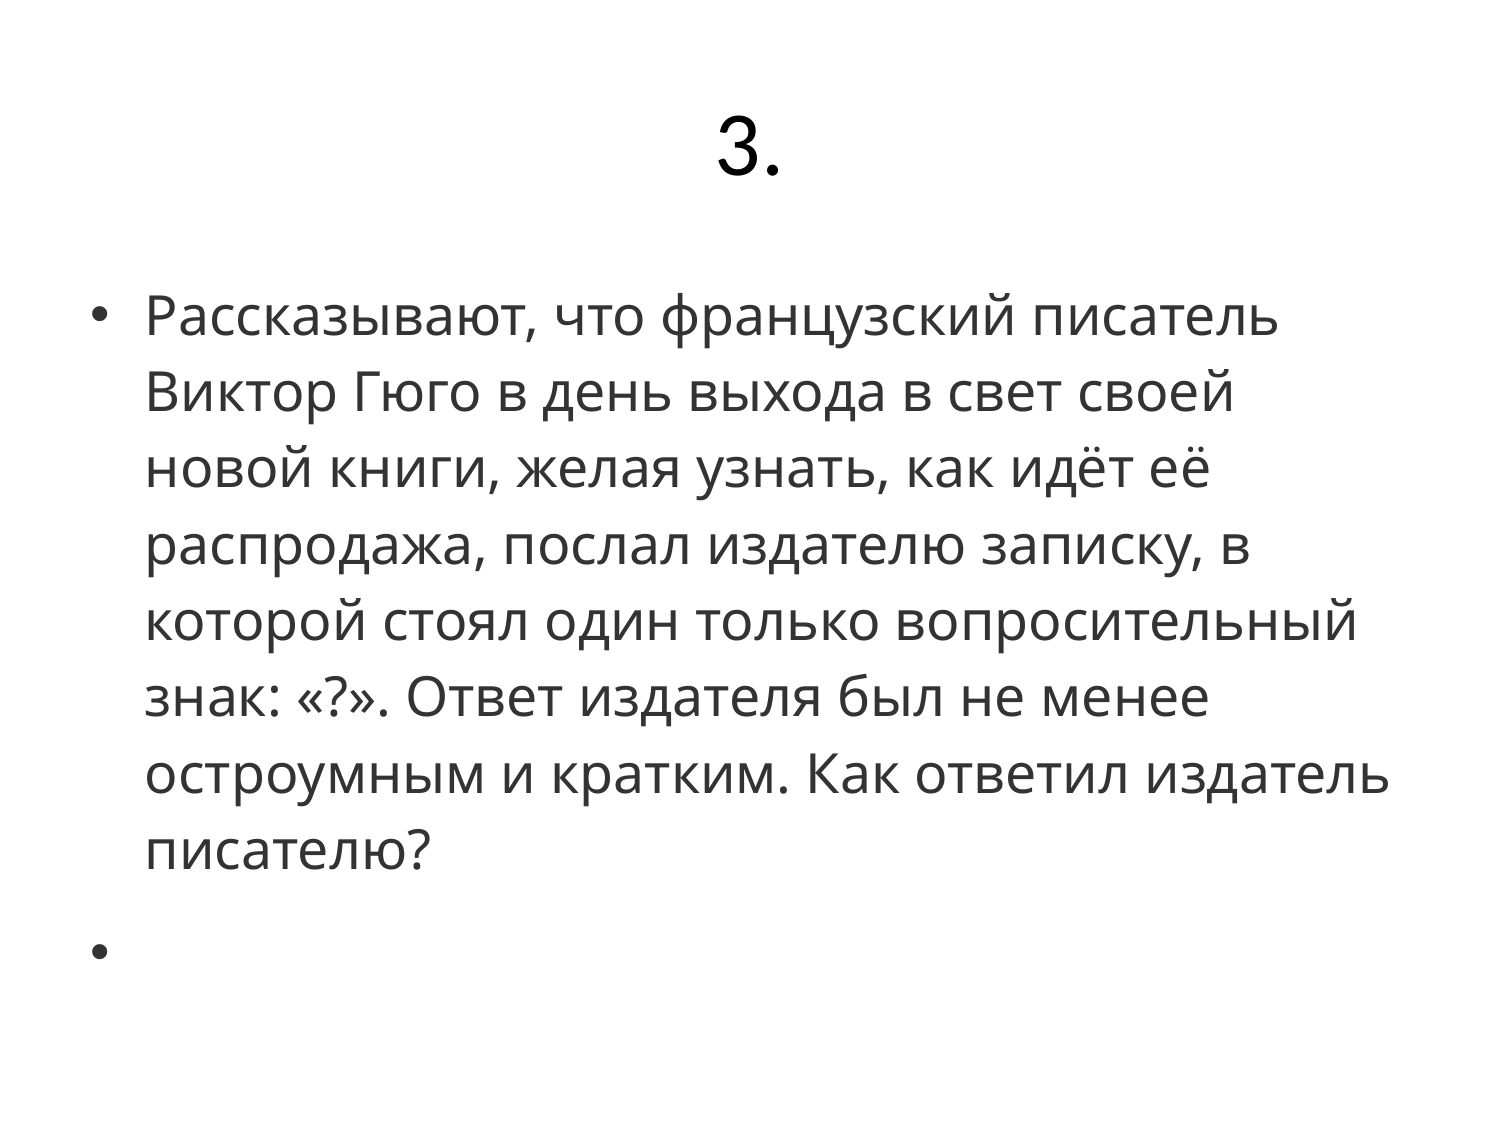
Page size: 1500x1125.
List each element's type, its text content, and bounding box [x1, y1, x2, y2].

list Рассказывают, что французский писатель Виктор Гюго в день выхода в свет своей новой книги, желая узнать, как идёт её распродажа, послал издателю записку, в которой стоял один только вопросительный знак: «?». Ответ издателя был не менее остроумным и кратким. Как ответил издатель писателю? [75, 262, 1425, 1005]
title 3. [75, 45, 1425, 233]
